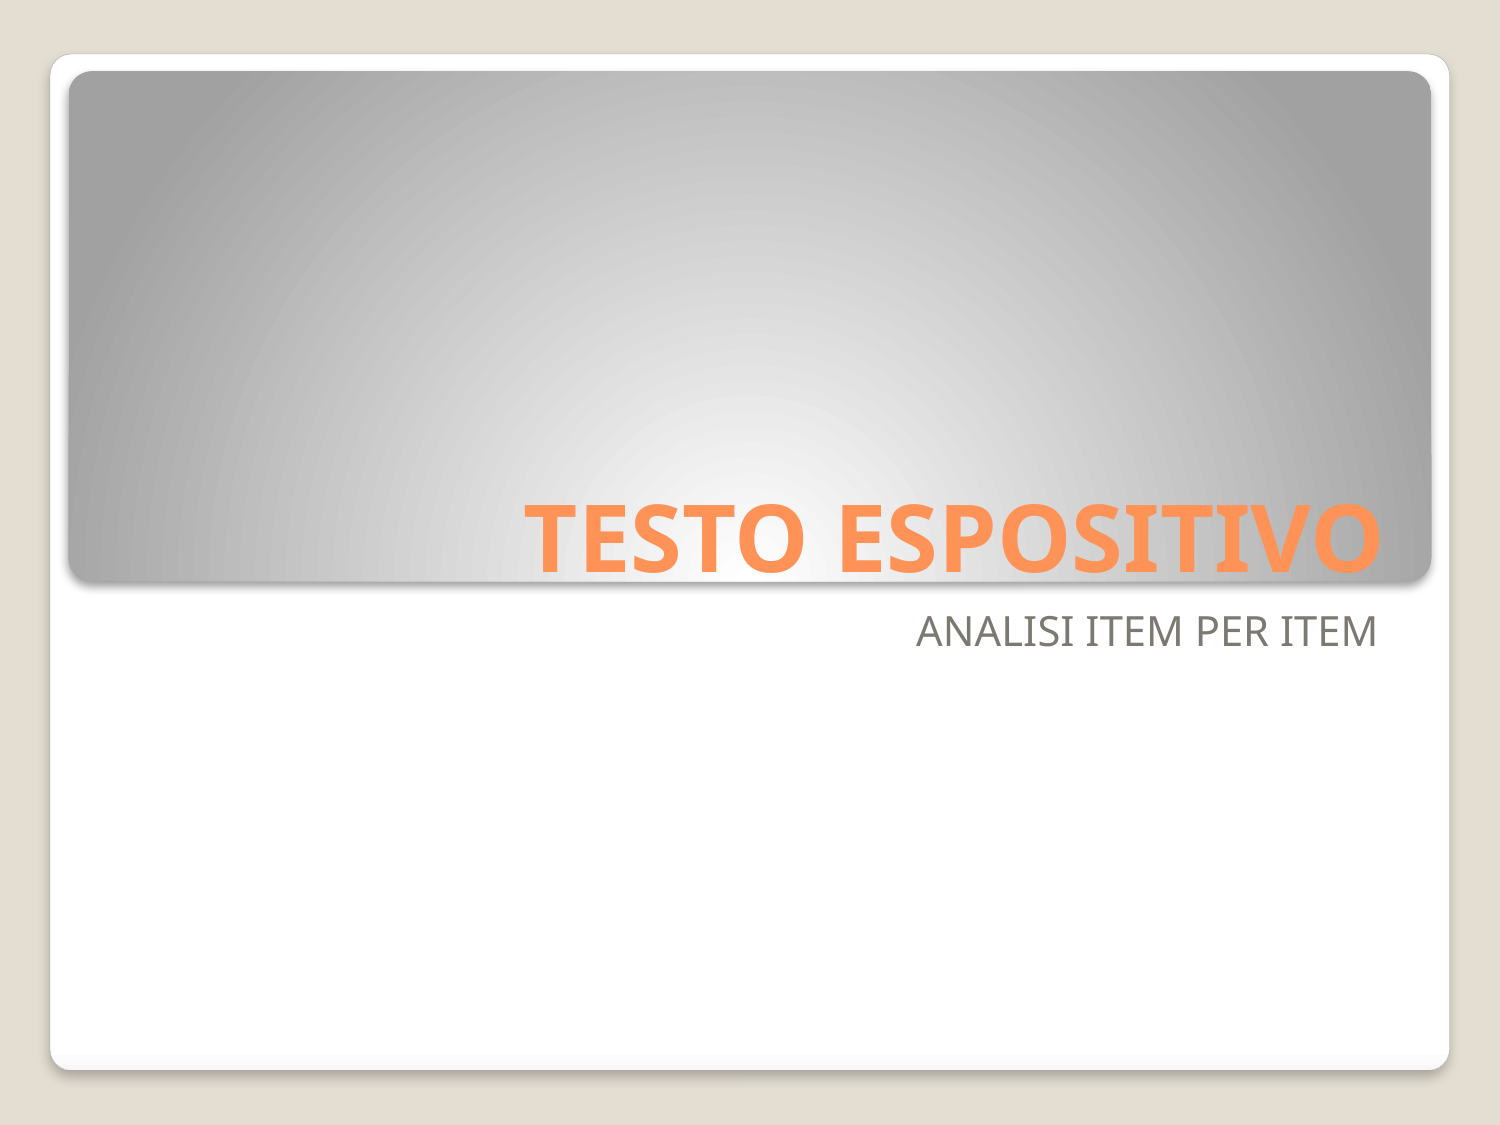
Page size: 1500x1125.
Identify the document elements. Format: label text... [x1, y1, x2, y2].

subtitle ANALISI ITEM PER ITEM [118, 604, 1394, 755]
title TESTO ESPOSITIVO [118, 298, 1394, 599]
